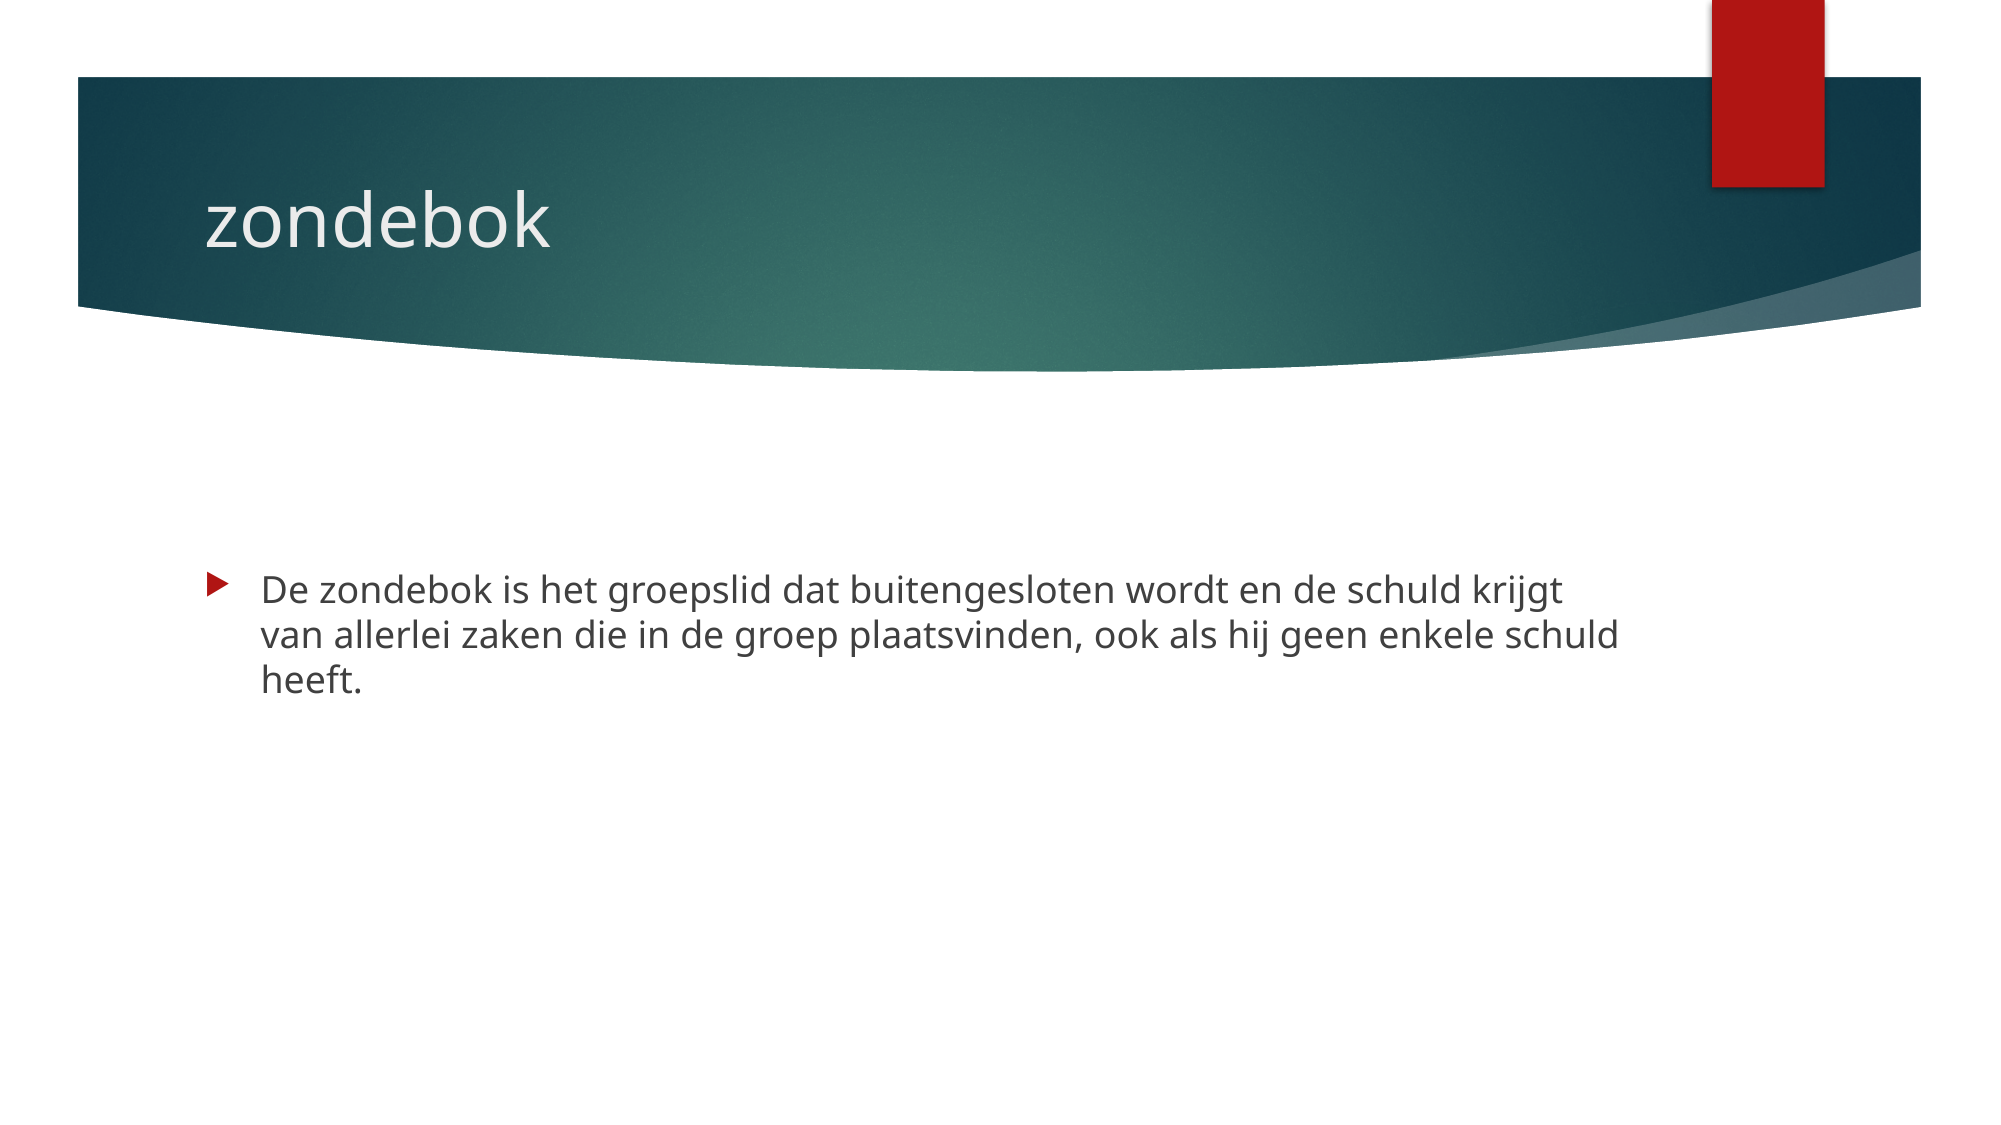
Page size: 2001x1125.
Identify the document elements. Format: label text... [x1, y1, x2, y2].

list De zondebok is het groepslid dat buitengesloten wordt en de schuld krijgt van allerlei zaken die in de groep plaatsvinden, ook als hij geen enkele schuld heeft. [189, 427, 1638, 988]
title zondebok [189, 159, 1638, 276]
